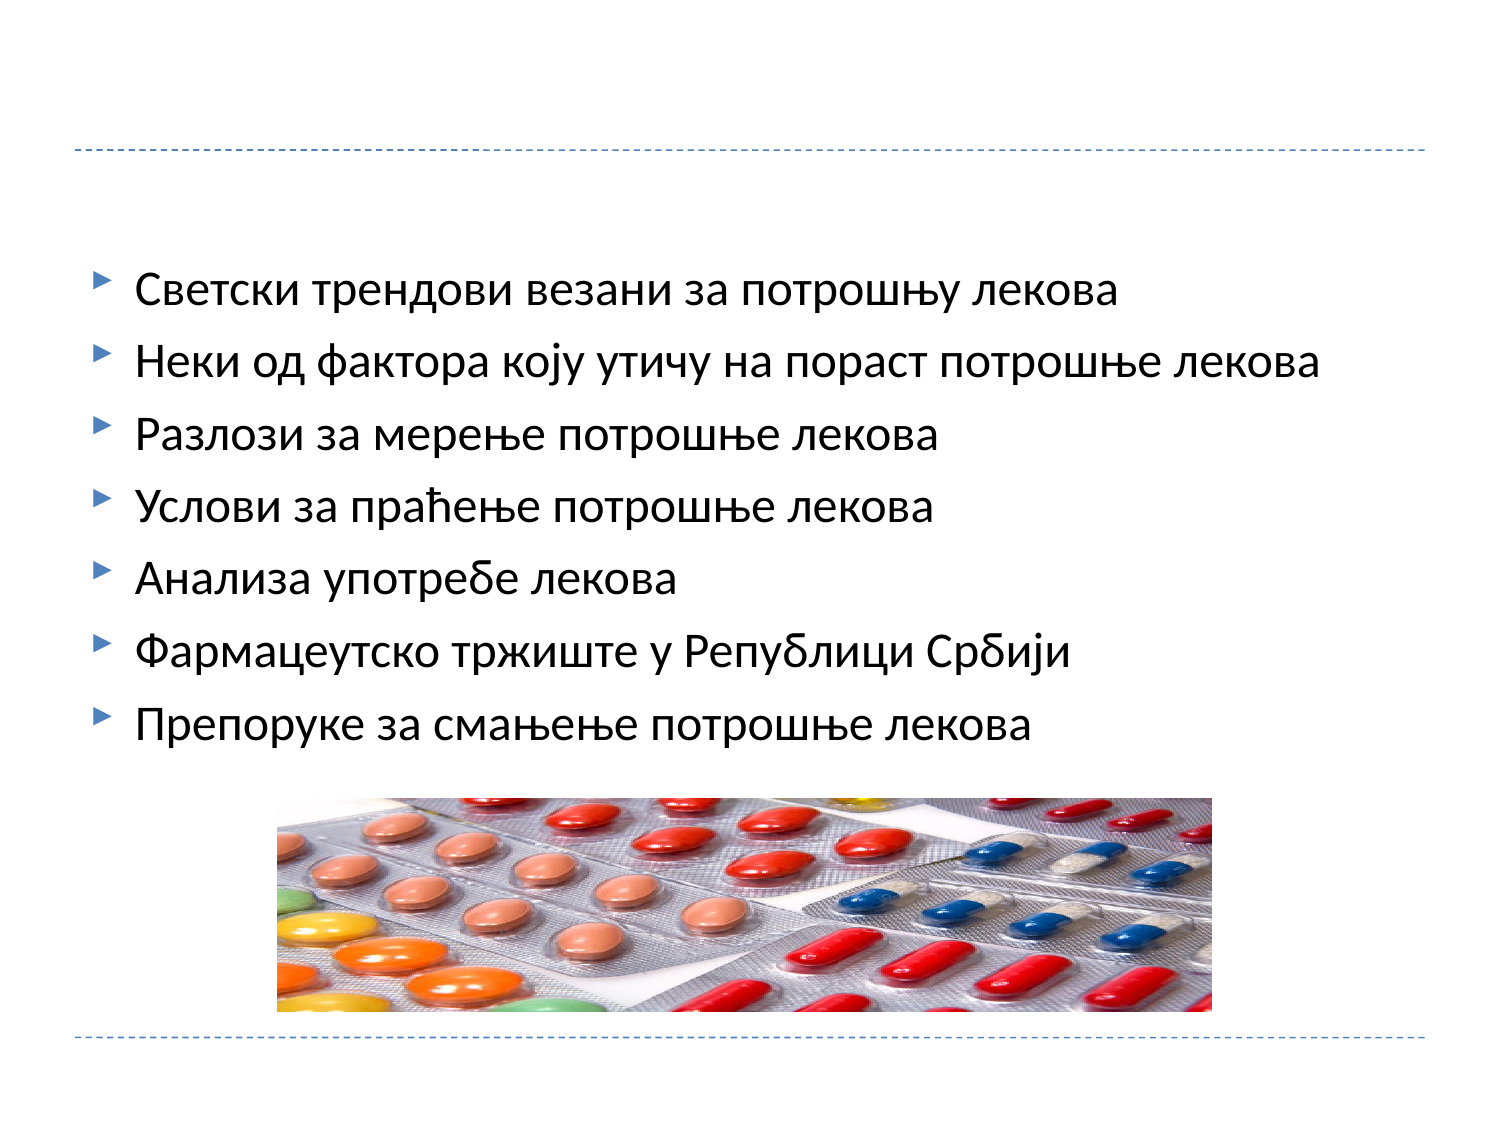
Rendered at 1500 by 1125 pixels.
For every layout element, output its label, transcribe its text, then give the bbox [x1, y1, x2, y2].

list Светски трендови везани за потрошњу лекова Неки од фактора коју утичу на пораст потрошње лекова Разлози за мерење потрошње лекова Услови за праћење потрошње лекова Анализа употребе лекова Фармацеутско тржиште у Републици Србији Препоруке за смањење потрошње лекова [74, 174, 1426, 1038]
picture [277, 798, 1212, 1012]
